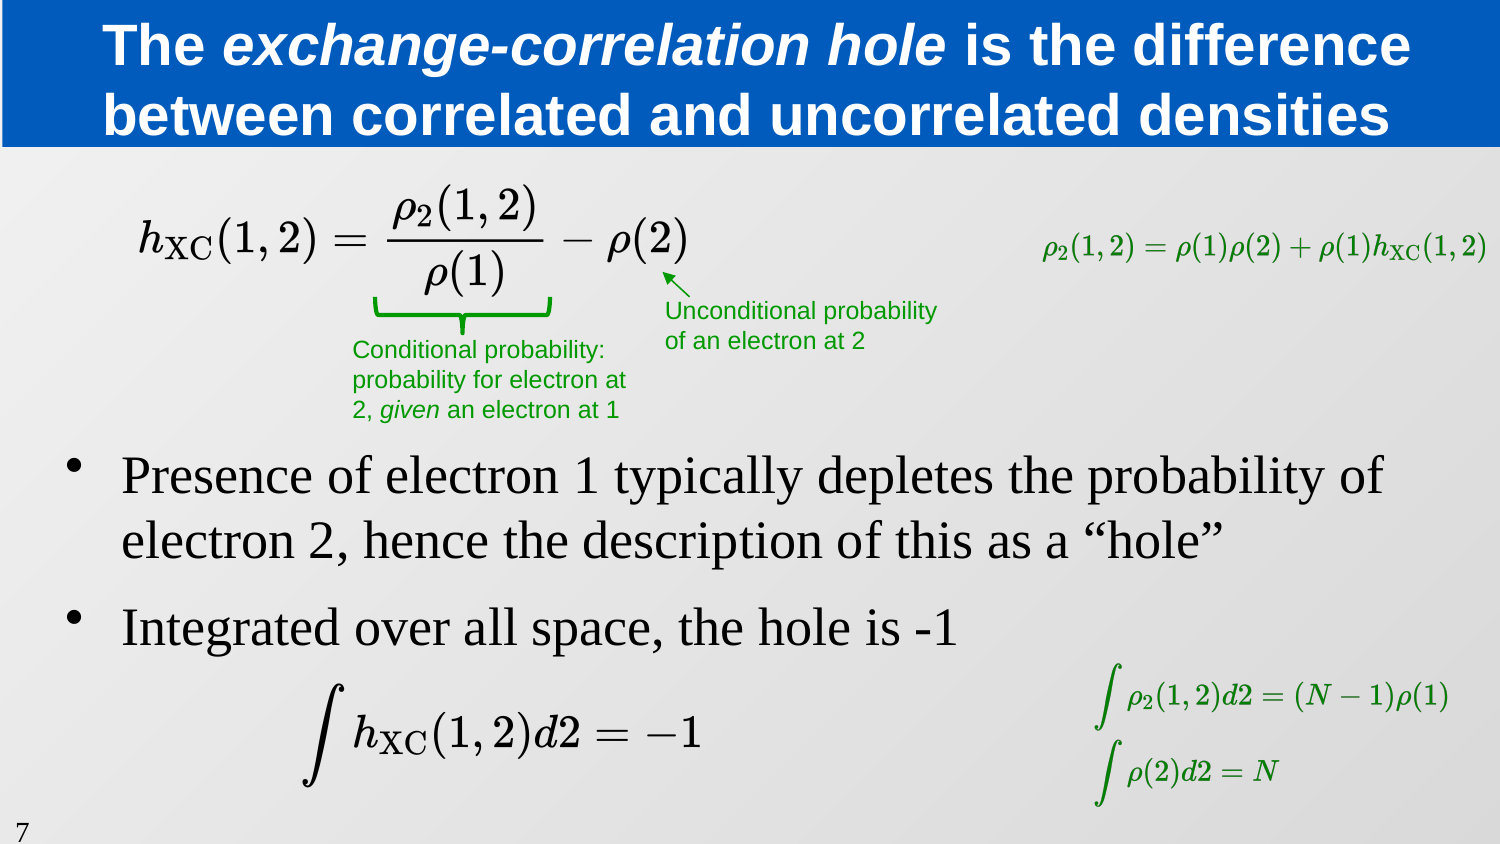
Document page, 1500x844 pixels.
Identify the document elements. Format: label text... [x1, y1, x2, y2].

picture [1042, 228, 1488, 263]
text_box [662, 271, 690, 297]
text_box Unconditional probability of an electron at 2 [649, 286, 963, 362]
list Presence of electron 1 typically depletes the probability of electron 2, hence the description of this as a “hole” Integrated over all space, the hole is -1 [49, 431, 1488, 770]
text_box [375, 306, 550, 334]
title The exchange-correlation hole is the difference between correlated and uncorrelated densities [87, 0, 1450, 147]
picture [1088, 662, 1451, 807]
text_box Conditional probability: probability for electron at 2, given an electron at 1 [337, 325, 650, 431]
picture [137, 184, 690, 298]
picture [299, 683, 703, 788]
slide_number 7 [0, 806, 101, 844]
